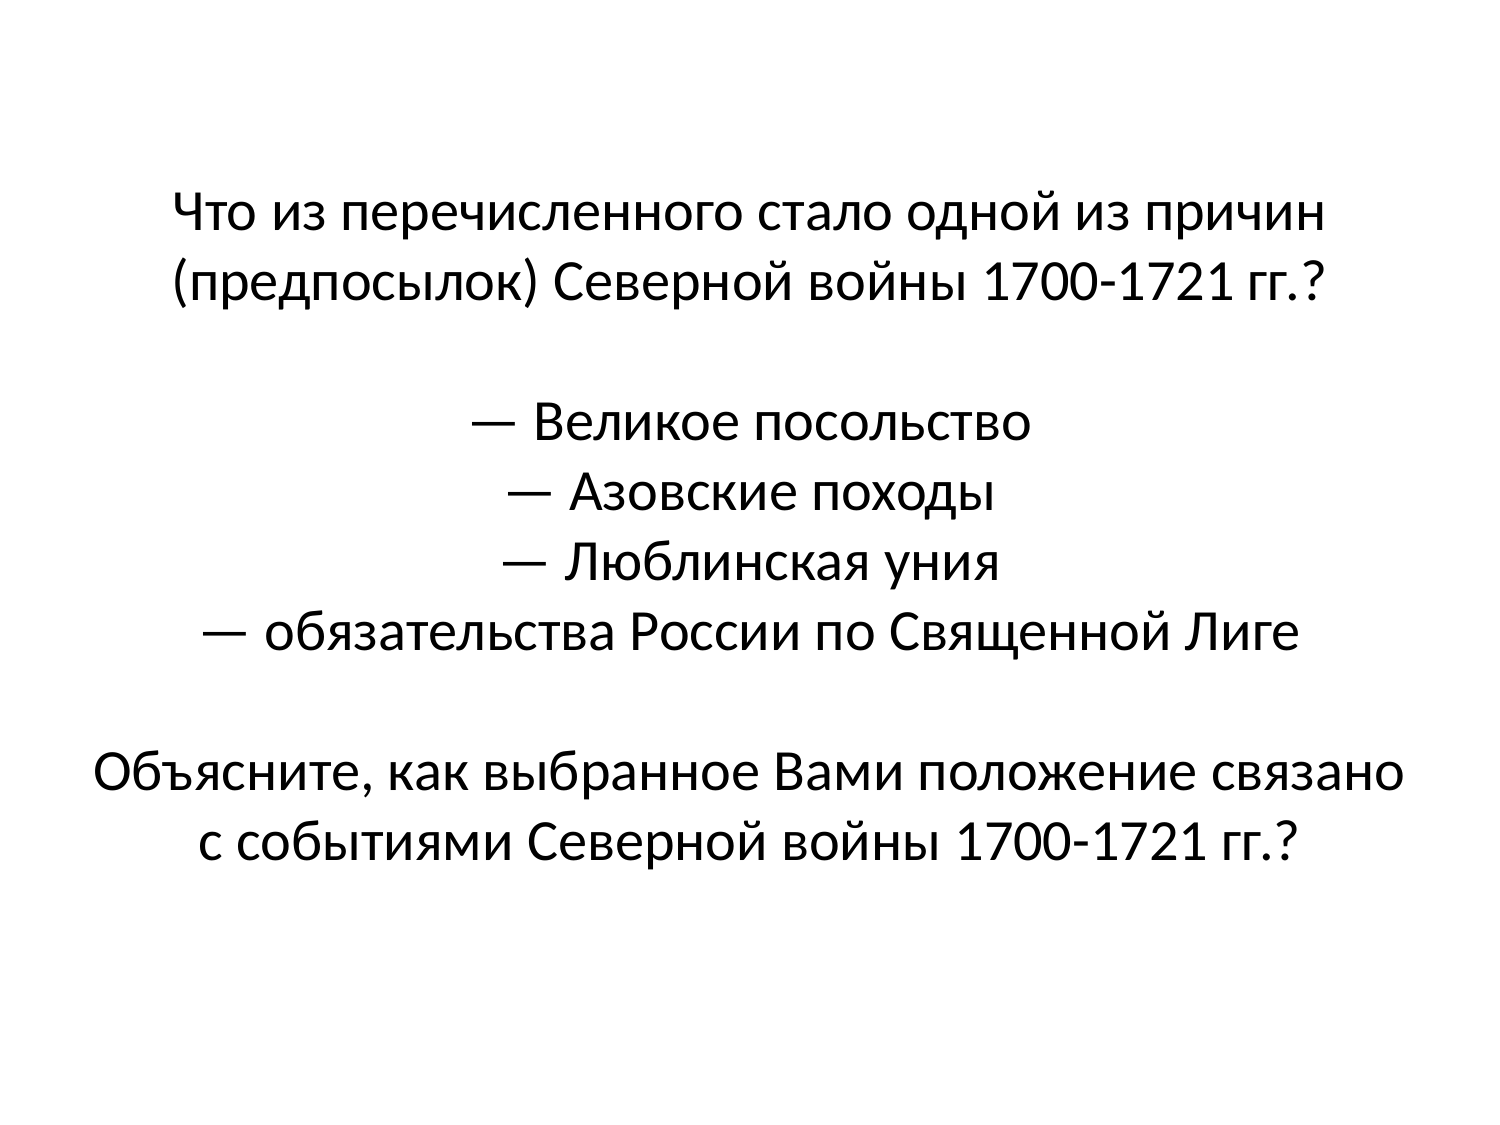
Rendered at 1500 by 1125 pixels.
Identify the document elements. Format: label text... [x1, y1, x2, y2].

title Что из перечисленного стало одной из причин (предпосылок) Северной войны 1700-1721 гг.? — Великое посольство — Азовские походы — Люблинская уния — обязательства России по Священной Лиге Объясните, как выбранное Вами положение связано с событиями Северной войны 1700-1721 гг.? [75, 45, 1425, 1000]
